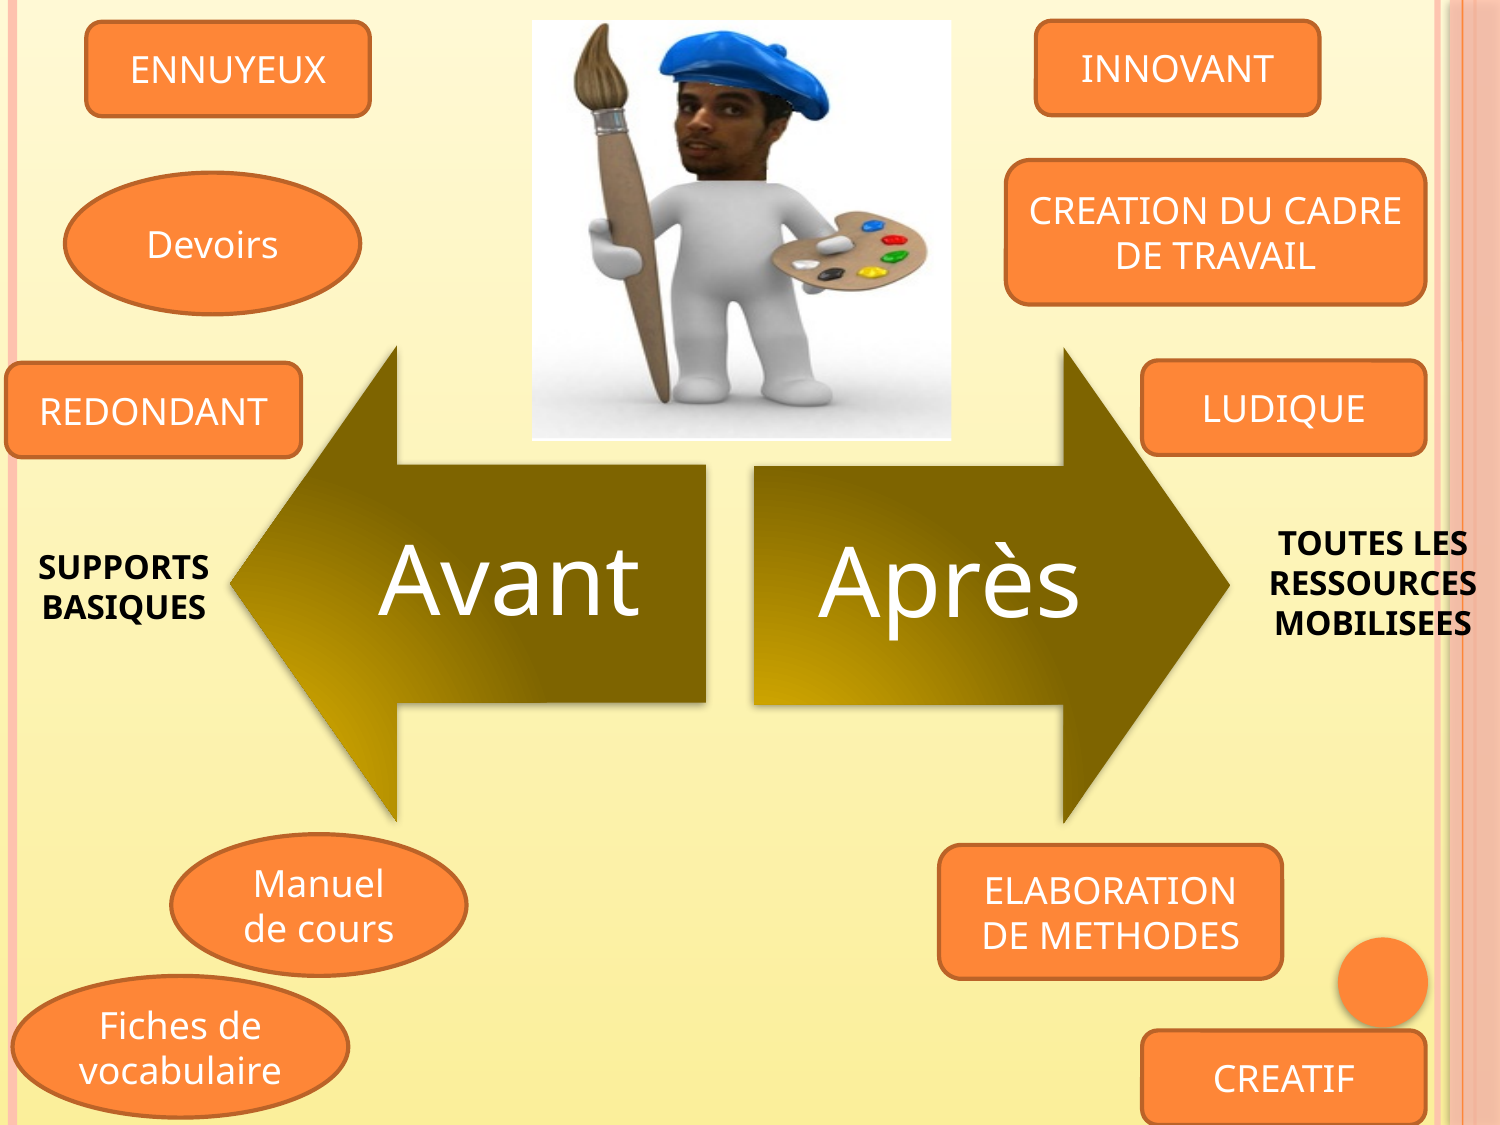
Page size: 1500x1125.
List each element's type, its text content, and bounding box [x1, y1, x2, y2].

text_box CREATIF [1139, 1028, 1428, 1125]
text_box Devoirs [62, 170, 363, 317]
text_box ELABORATION DE METHODES [936, 842, 1285, 981]
text_box CREATION DU CADRE DE TRAVAIL [1003, 157, 1428, 307]
text_box Manuel de cours [169, 848, 463, 978]
text_box INNOVANT [1033, 18, 1322, 118]
text_box TOUTES LES RESSOURCES MOBILISEES [1237, 515, 1500, 650]
text_box SUPPORTS BASIQUES [0, 538, 223, 634]
text_box LUDIQUE [1237, 358, 1428, 457]
text_box REDONDANT [3, 360, 223, 460]
text_box Fiches de vocabulaire [10, 973, 351, 1120]
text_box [229, 249, 1231, 918]
text_box ENNUYEUX [84, 19, 372, 119]
picture [531, 20, 952, 249]
